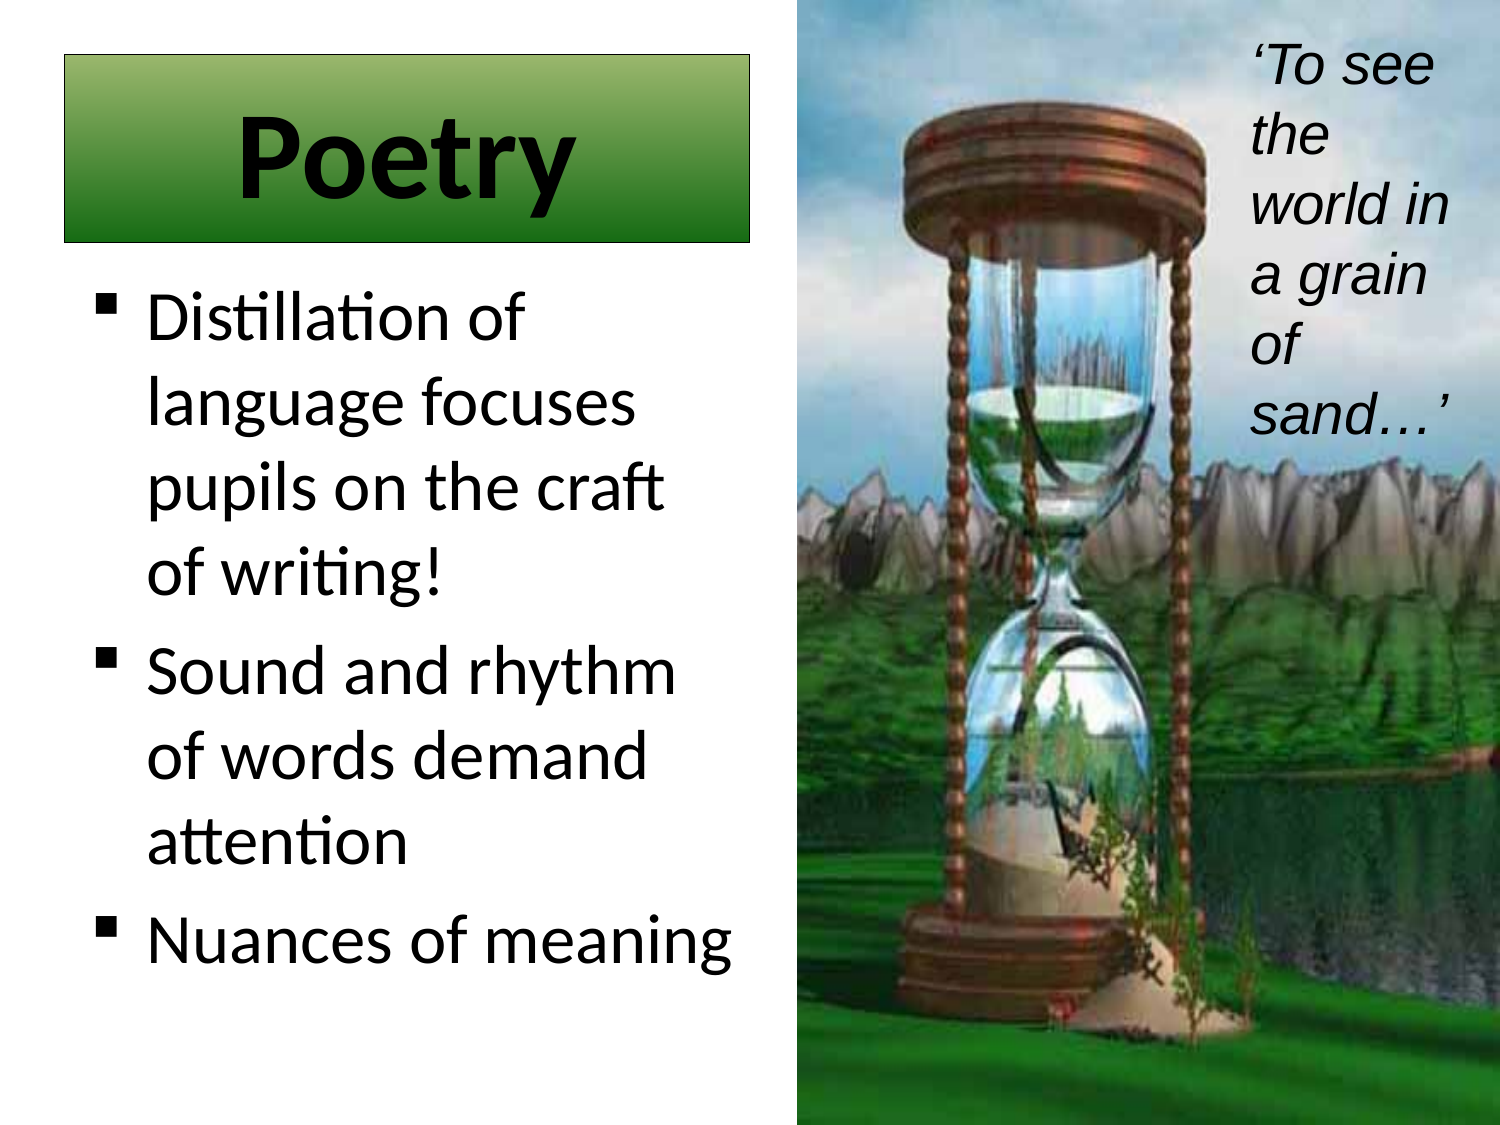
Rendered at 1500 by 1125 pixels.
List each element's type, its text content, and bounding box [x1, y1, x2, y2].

picture [796, 0, 1500, 1125]
title Poetry [64, 54, 750, 243]
list Distillation of language focuses pupils on the craft of writing! Sound and rhythm of words demand attention Nuances of meaning [75, 262, 750, 1047]
